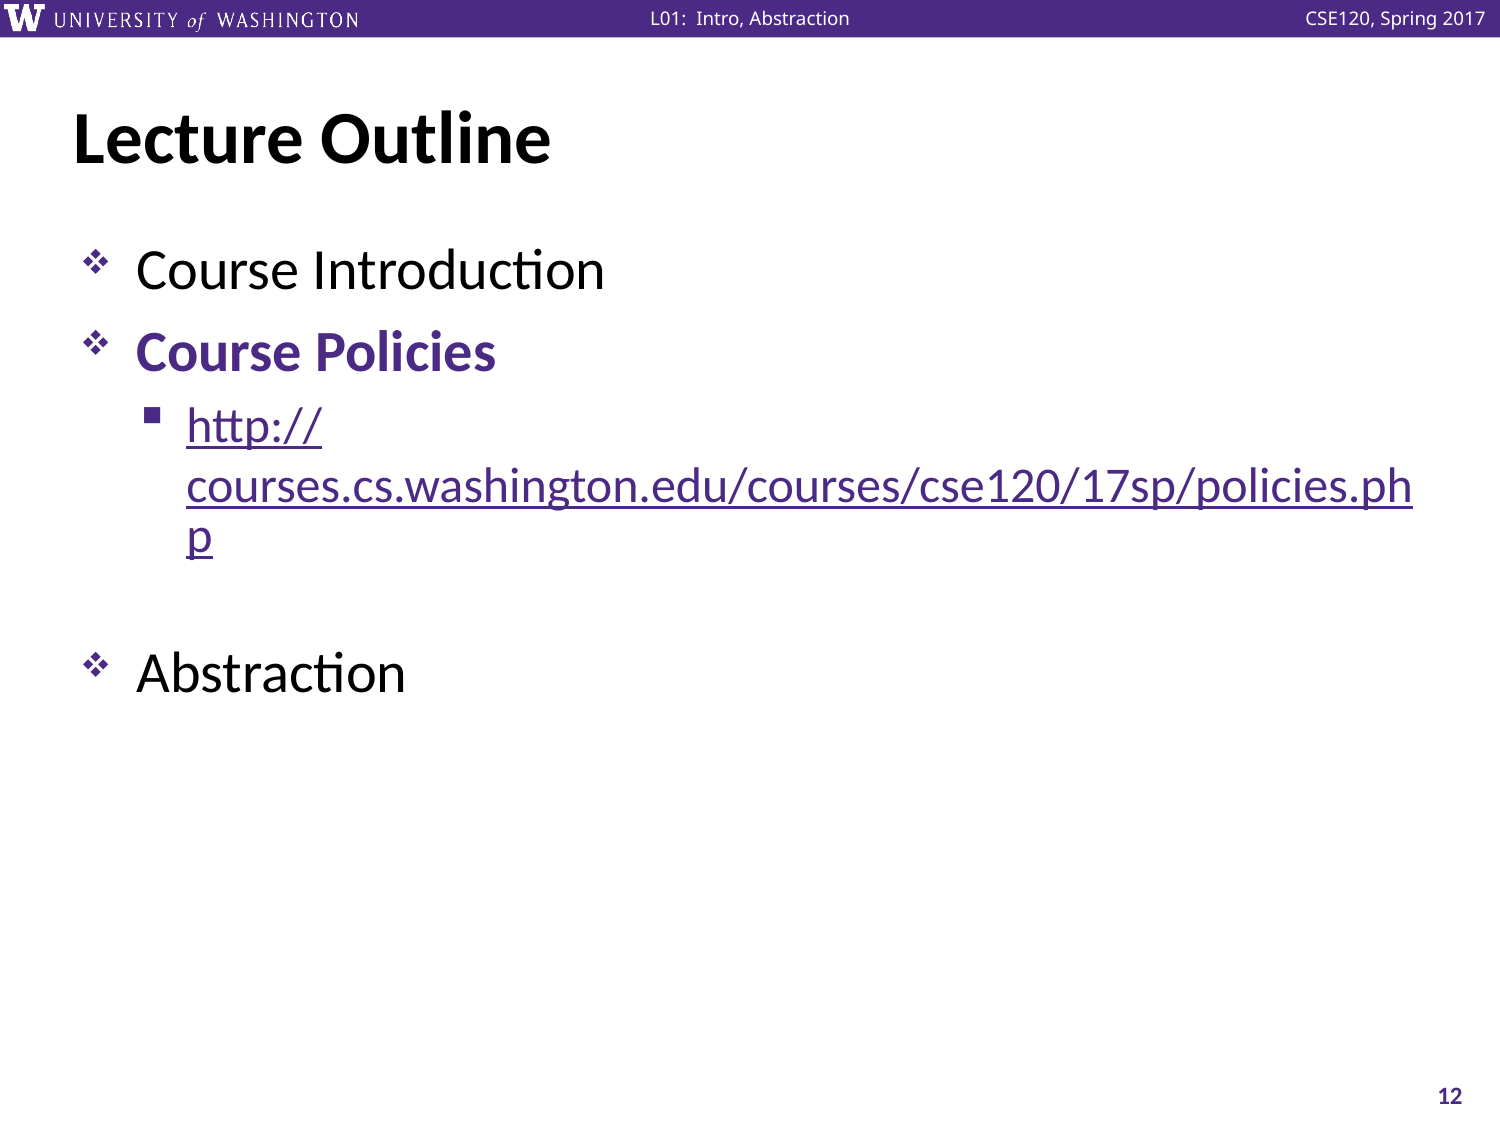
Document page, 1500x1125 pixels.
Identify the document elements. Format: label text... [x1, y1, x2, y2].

list Course Introduction Course Policies http://courses.cs.washington.edu/courses/cse120/17sp/policies.php Abstraction [64, 223, 1438, 1040]
picture [4, 4, 358, 32]
slide_number 12 [1400, 1065, 1500, 1125]
title Lecture Outline [58, 71, 1438, 197]
